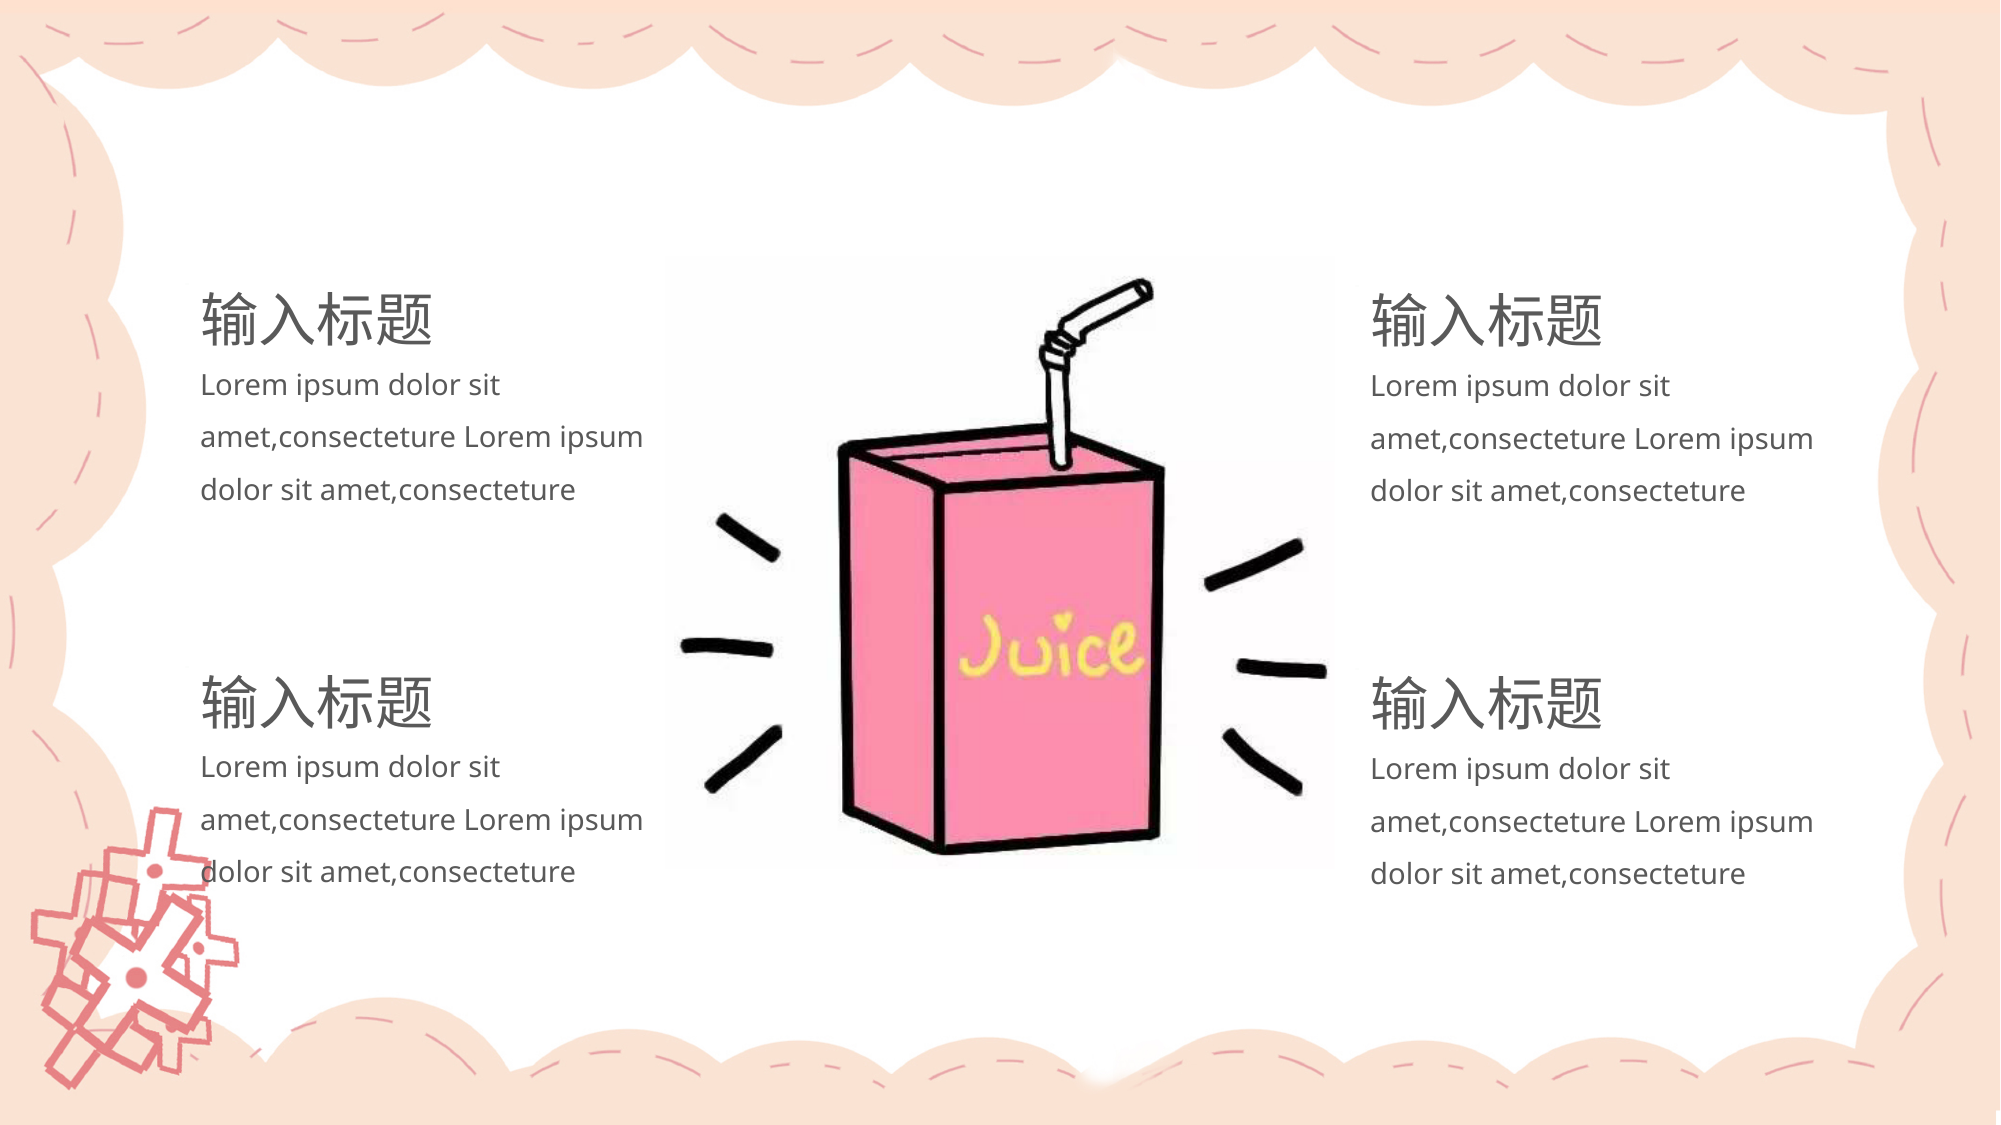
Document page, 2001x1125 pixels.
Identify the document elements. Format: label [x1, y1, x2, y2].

text_box [1355, 277, 1901, 464]
text_box [1355, 660, 1901, 847]
text_box [185, 275, 709, 463]
text_box [185, 658, 709, 845]
picture [0, 0, 2001, 1125]
